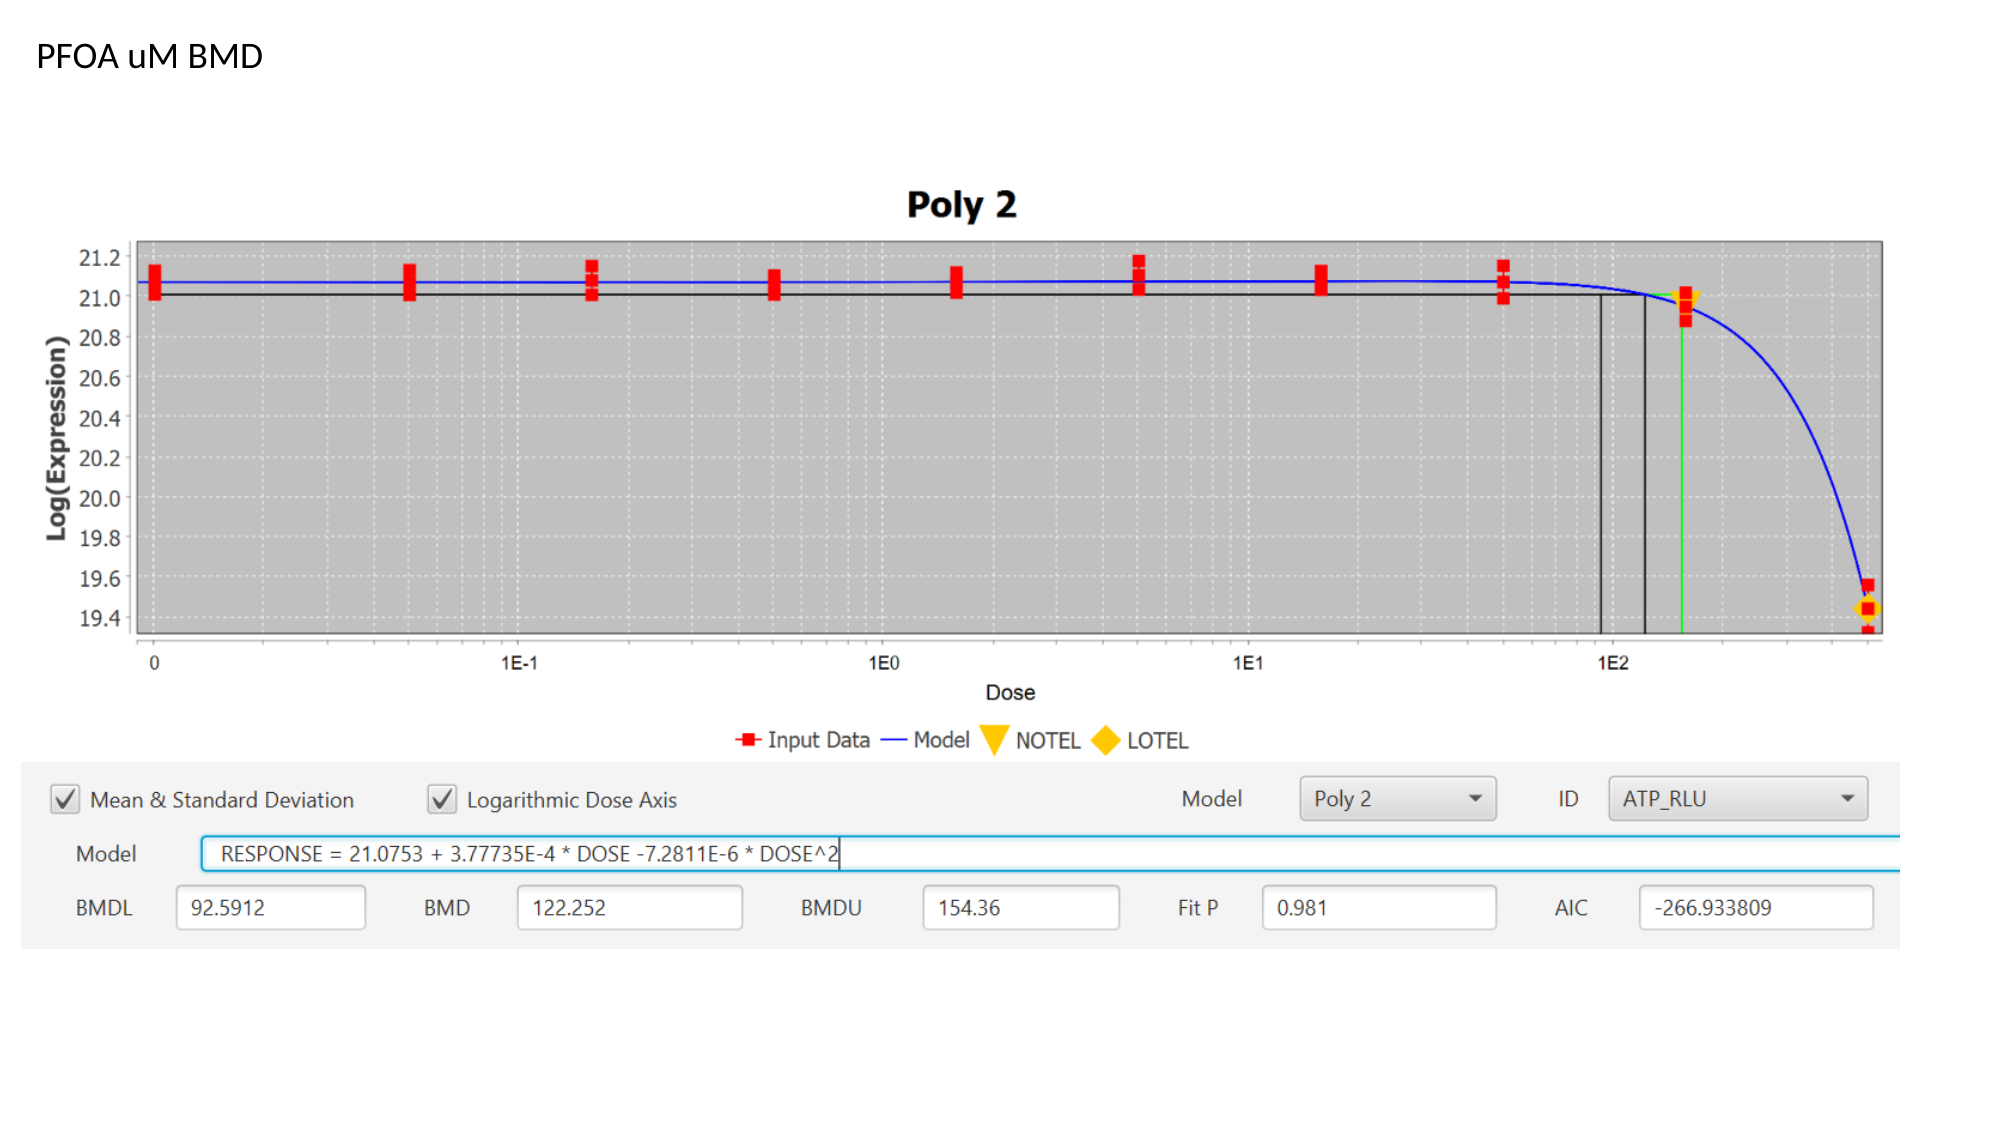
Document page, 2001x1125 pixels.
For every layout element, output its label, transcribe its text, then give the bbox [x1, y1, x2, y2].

text_box PFOA uM BMD [21, 23, 1444, 83]
picture [21, 176, 1900, 949]
